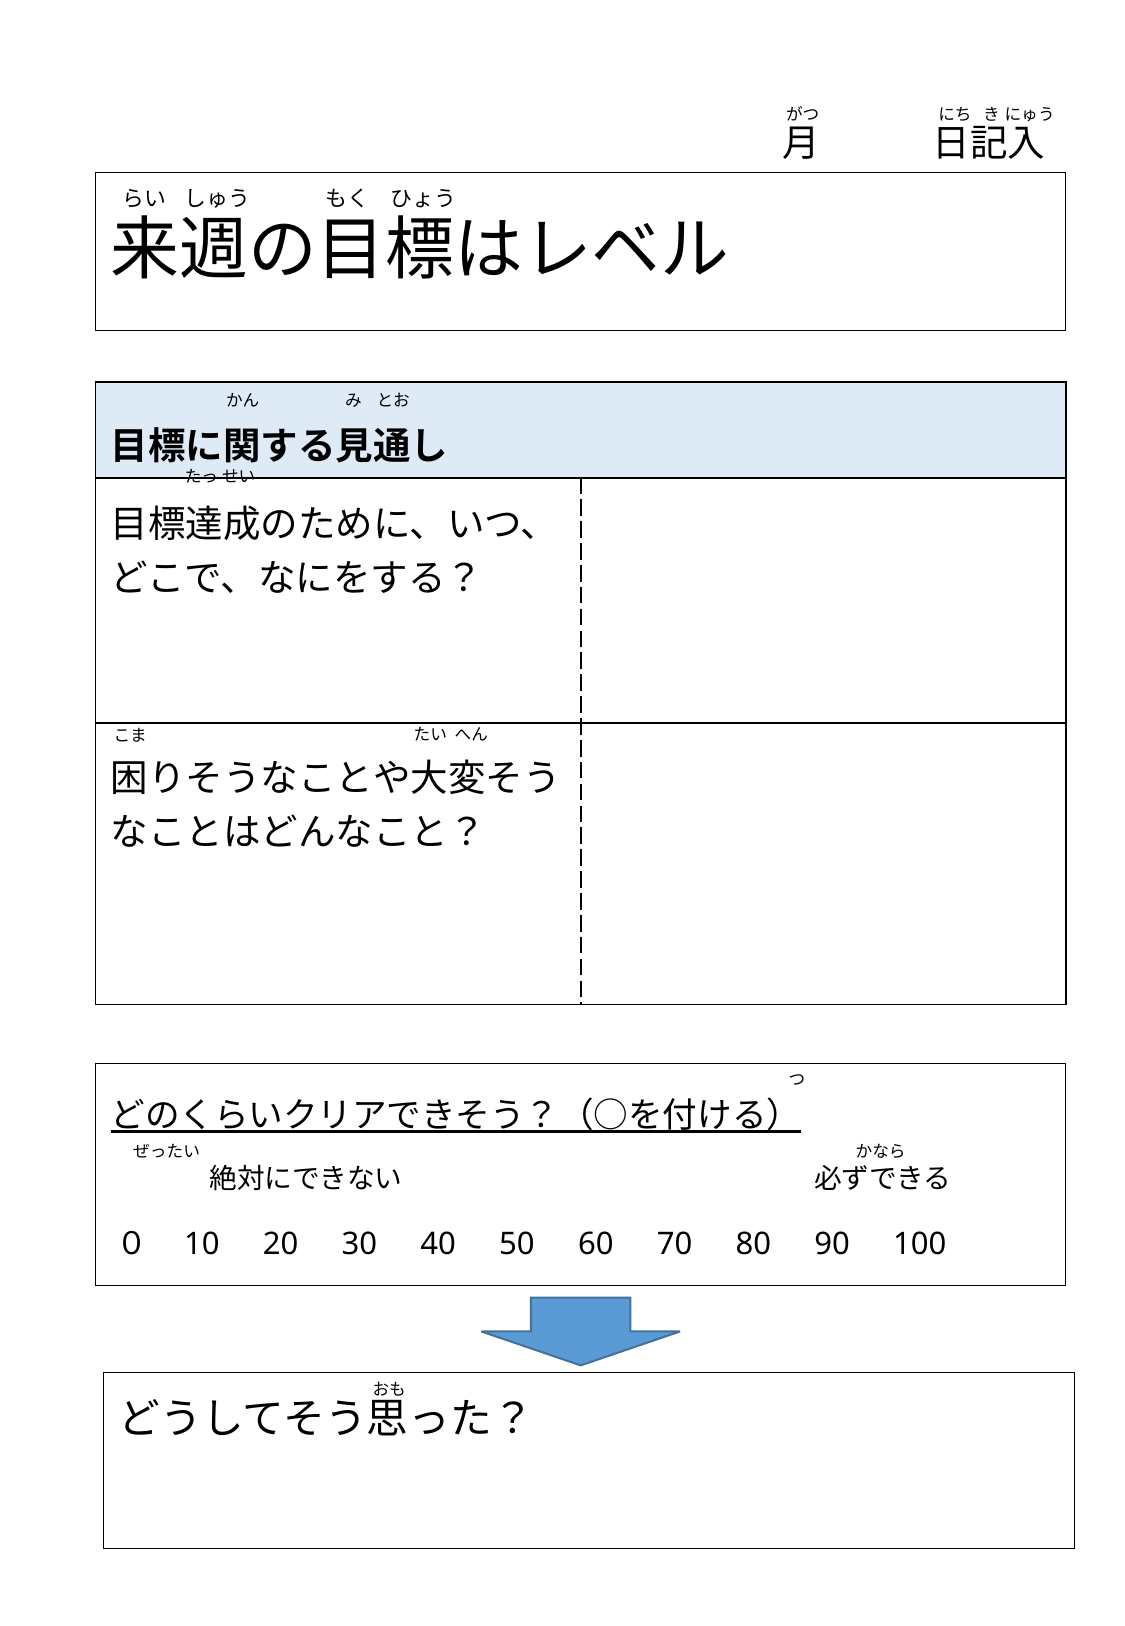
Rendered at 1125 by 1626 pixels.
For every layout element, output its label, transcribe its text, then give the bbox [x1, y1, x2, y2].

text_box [98, 382, 484, 418]
text_box にゅう [989, 96, 1106, 131]
text_box ぜったい [118, 1133, 235, 1169]
table_cell 困りそうなことや大変そうなことはどんなこと？ [96, 724, 581, 1004]
table_header 目標に関する見通し [96, 383, 1065, 477]
text_box こま [98, 717, 215, 752]
text_box [481, 1296, 681, 1367]
title 来週の目標はレベル [95, 172, 1066, 331]
table_cell [581, 479, 1065, 722]
text_box たっ せい [170, 458, 274, 494]
text_box おも [357, 1371, 474, 1407]
text_box つ [773, 1061, 890, 1097]
table_cell 目標達成のために、いつ、どこで、なにをする？ [96, 479, 581, 722]
text_box どのくらいクリアできそう？（○を付ける） 絶対にできない 必ずできる ０ 10 20 30 40 50 60 70 80 90 100 [95, 1063, 1066, 1286]
text_box がつ にち き [763, 96, 989, 131]
text_box らい [108, 177, 170, 219]
text_box もく [310, 177, 376, 219]
text_box しゅう [170, 177, 281, 219]
text_box たい へん [398, 716, 515, 752]
text_box かなら [840, 1133, 957, 1169]
text_box 月 日記入 [692, 111, 1066, 172]
text_box どうしてそう思った？ [103, 1372, 1075, 1549]
table_cell [581, 724, 1065, 1004]
text_box ひょう [376, 177, 476, 219]
